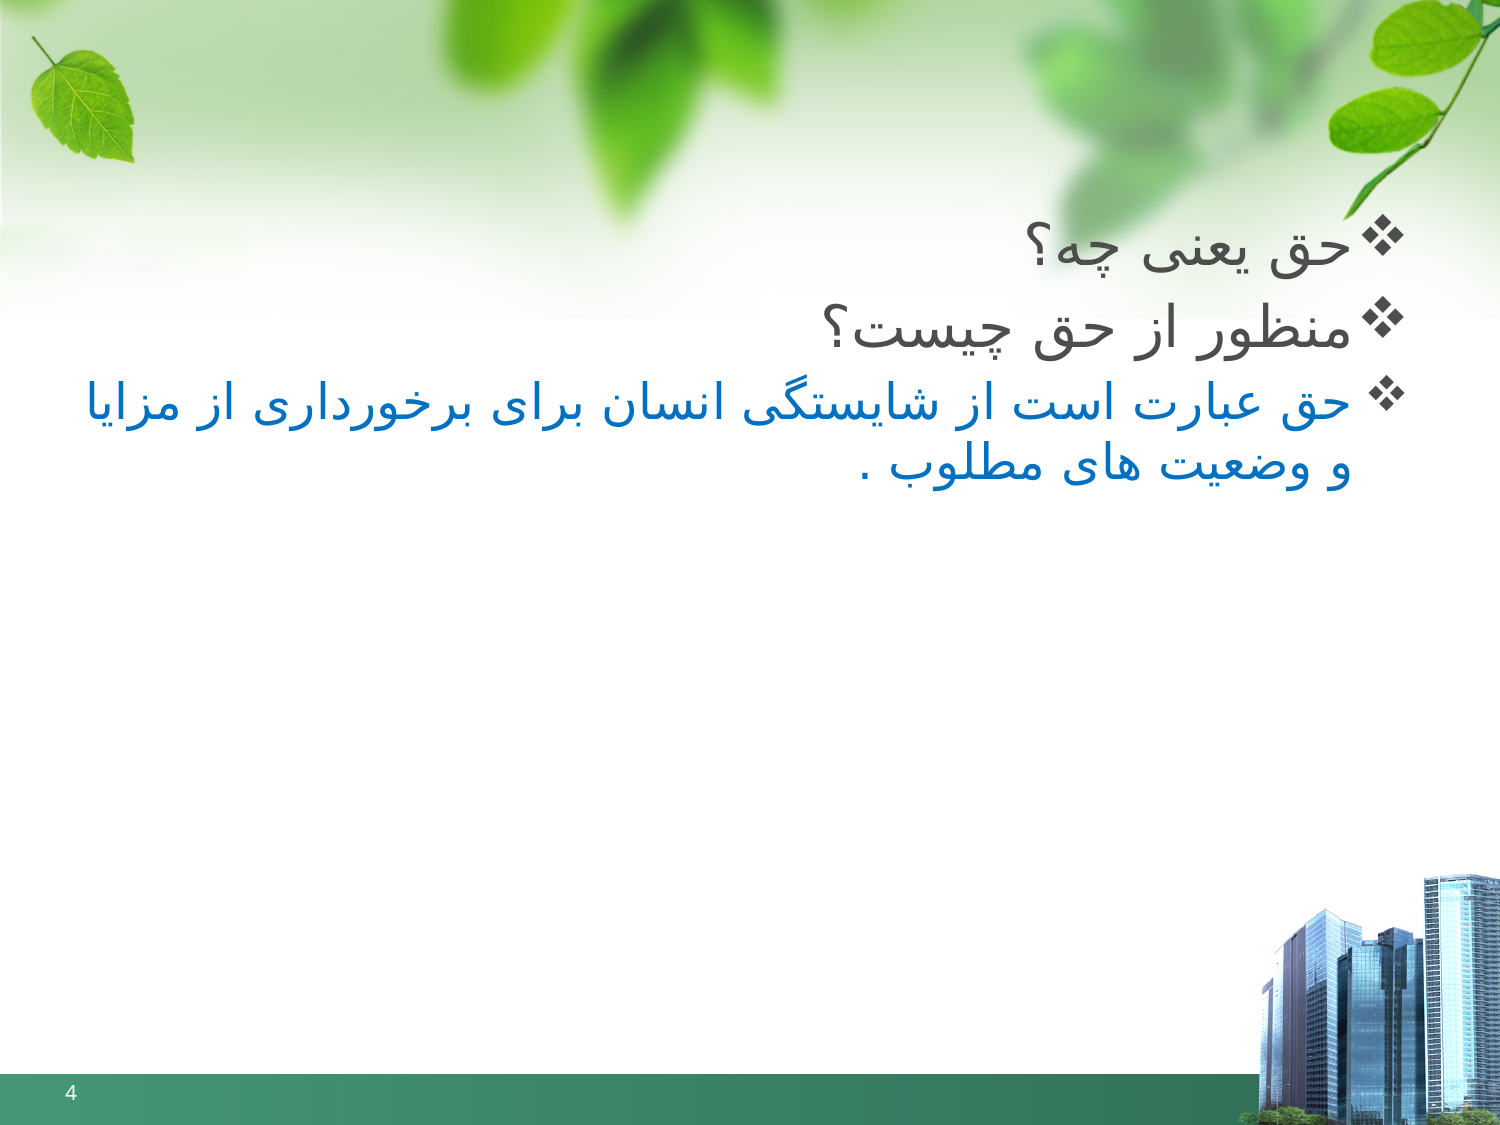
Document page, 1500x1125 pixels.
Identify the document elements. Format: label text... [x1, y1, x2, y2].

slide_number 4 [50, 1072, 138, 1113]
list حق یعنی چه؟ منظور از حق چیست؟ حق عبارت است از شایستگی انسان برای برخورداری از مزایا و وضعیت های مطلوب . [50, 200, 1425, 657]
picture [0, 0, 1500, 319]
